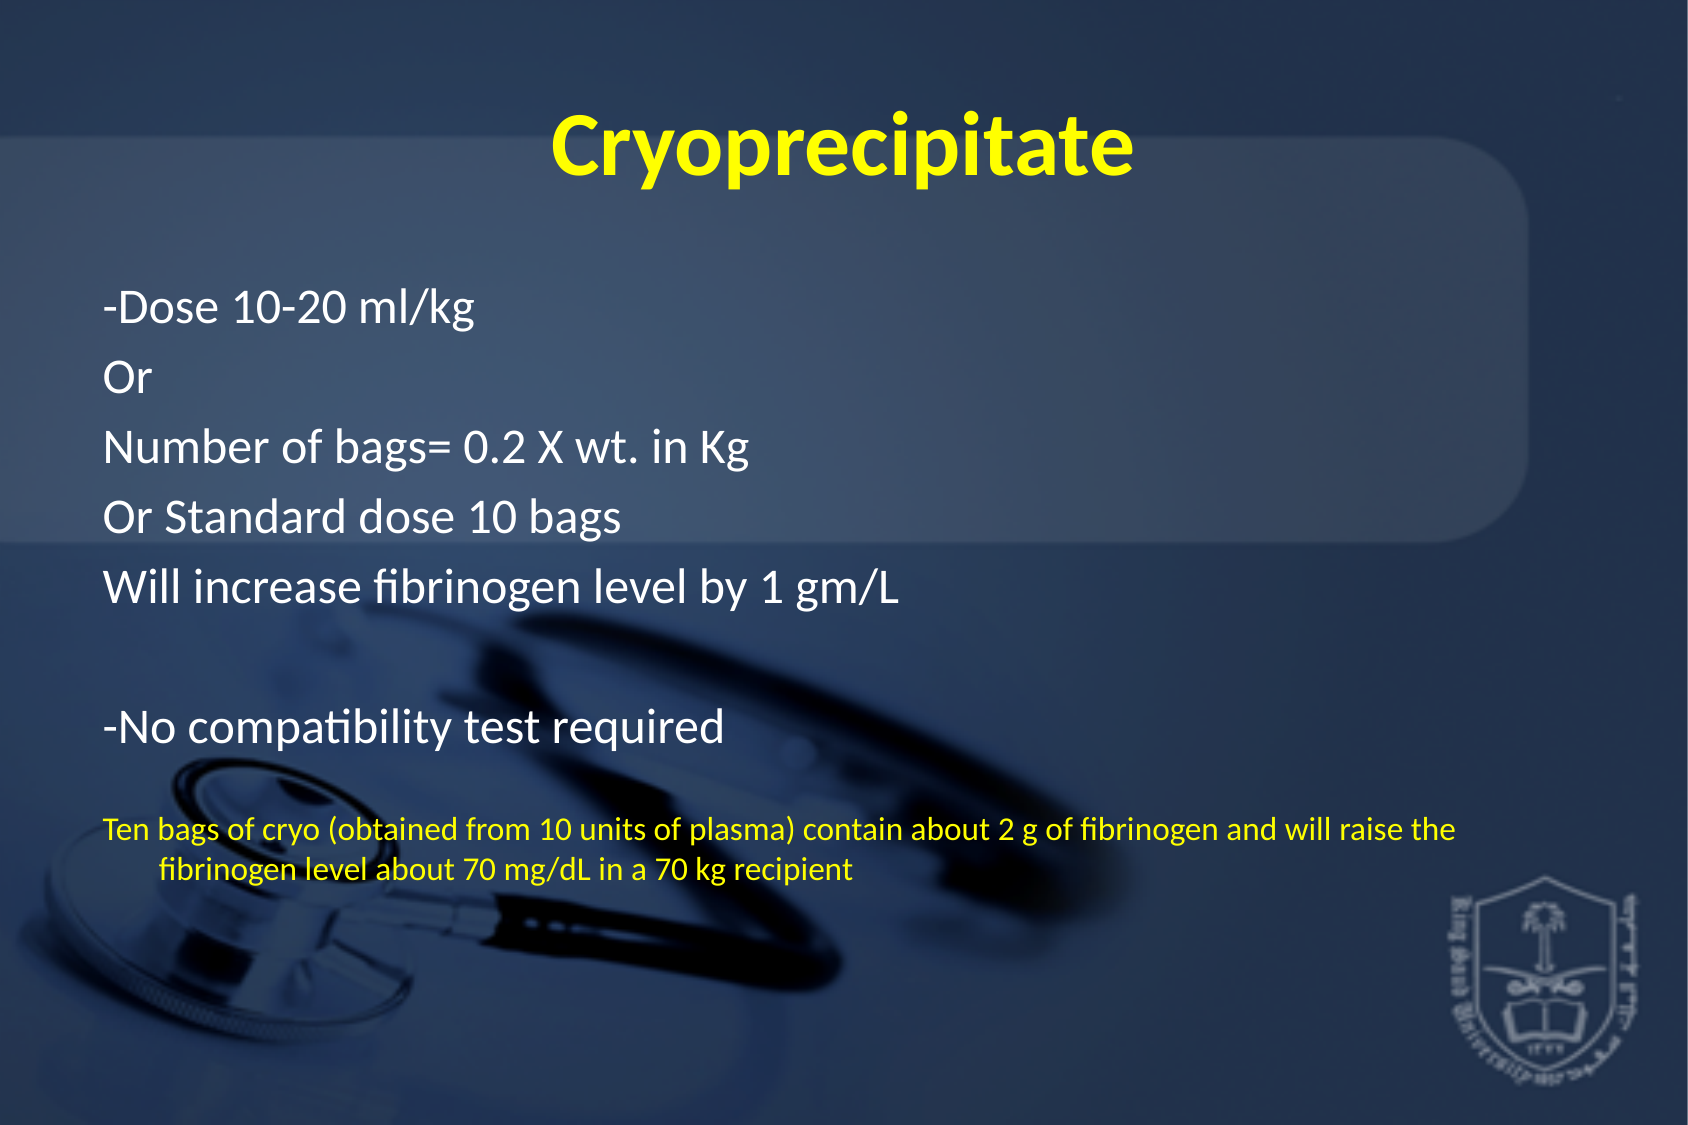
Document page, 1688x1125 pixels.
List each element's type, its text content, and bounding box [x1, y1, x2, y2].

title Cryoprecipitate [84, 45, 1604, 233]
list -Dose 10-20 ml/kg Or Number of bags= 0.2 X wt. in Kg Or Standard dose 10 bags Will increase fibrinogen level by 1 gm/L -No compatibility test required Ten bags of cryo (obtained from 10 units of plasma) contain about 2 g of fibrinogen and will raise the fibrinogen level about 70 mg/dL in a 70 kg recipient [87, 196, 1607, 939]
picture [0, 0, 1688, 1125]
